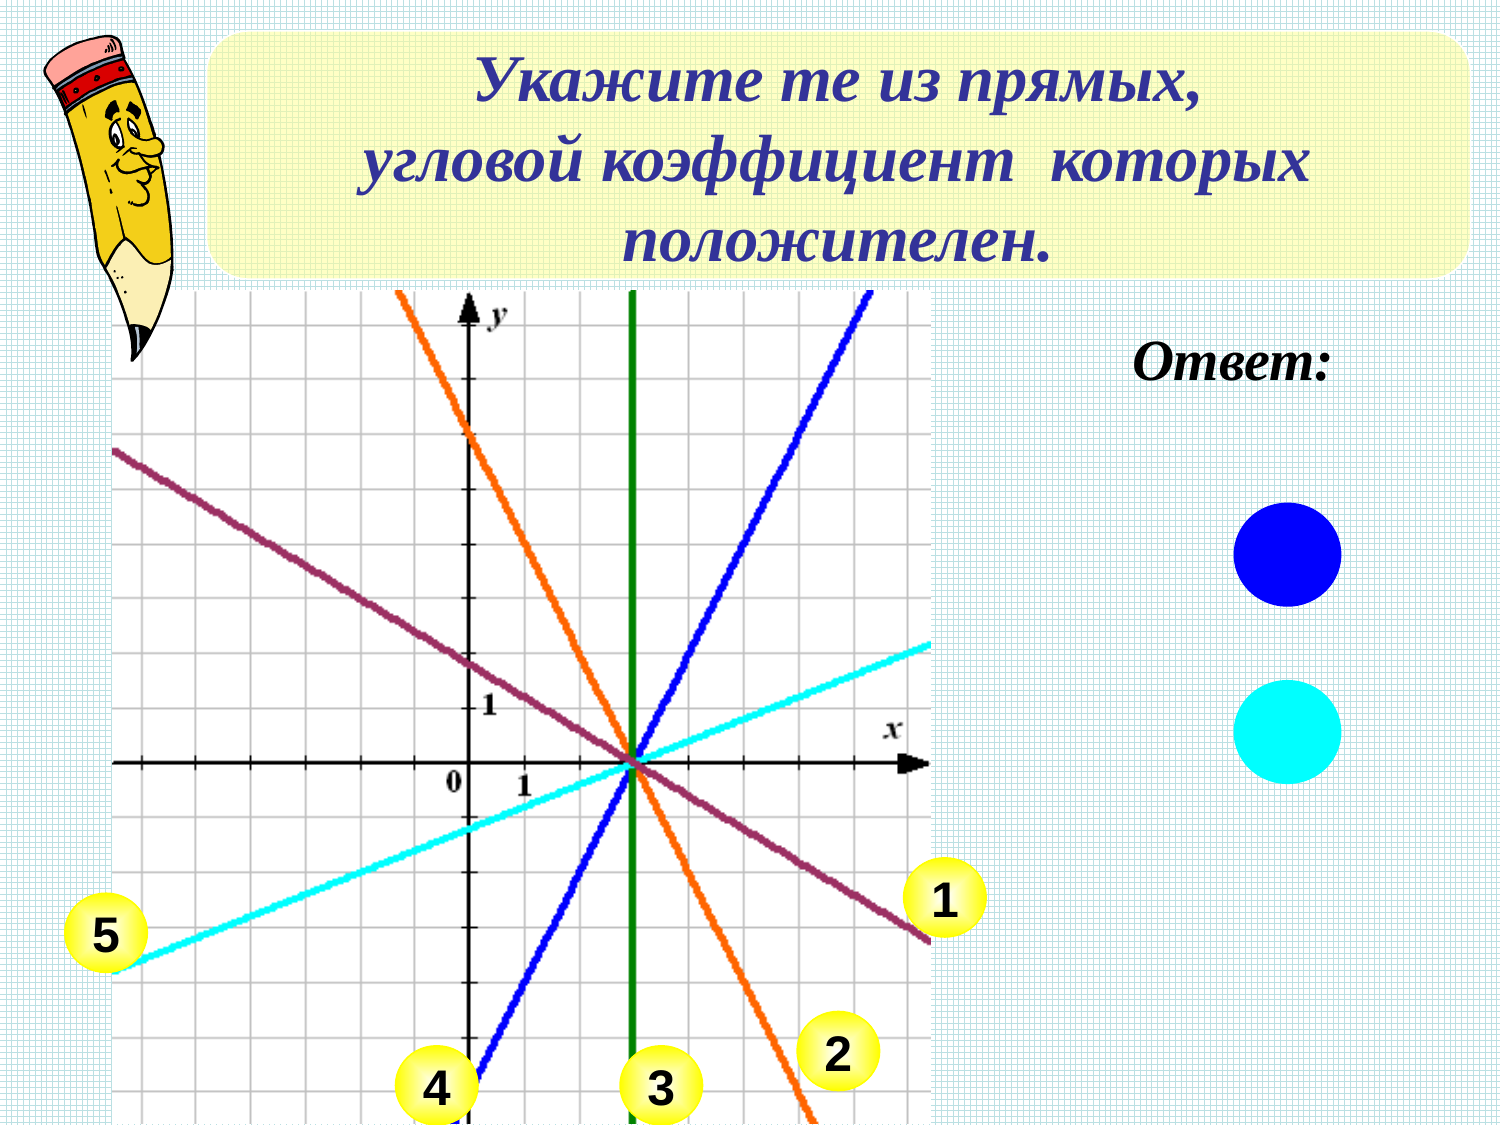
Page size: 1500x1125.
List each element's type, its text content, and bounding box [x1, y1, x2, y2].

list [111, 290, 932, 1125]
text_box 5 [64, 893, 106, 973]
text_box Укажите те из прямых, угловой коэффициент которых положителен. [206, 30, 1471, 280]
text_box 1 [937, 857, 987, 938]
picture [40, 30, 174, 362]
text_box [1234, 503, 1341, 606]
text_box Ответ: [1117, 314, 1350, 400]
text_box [1234, 680, 1341, 784]
